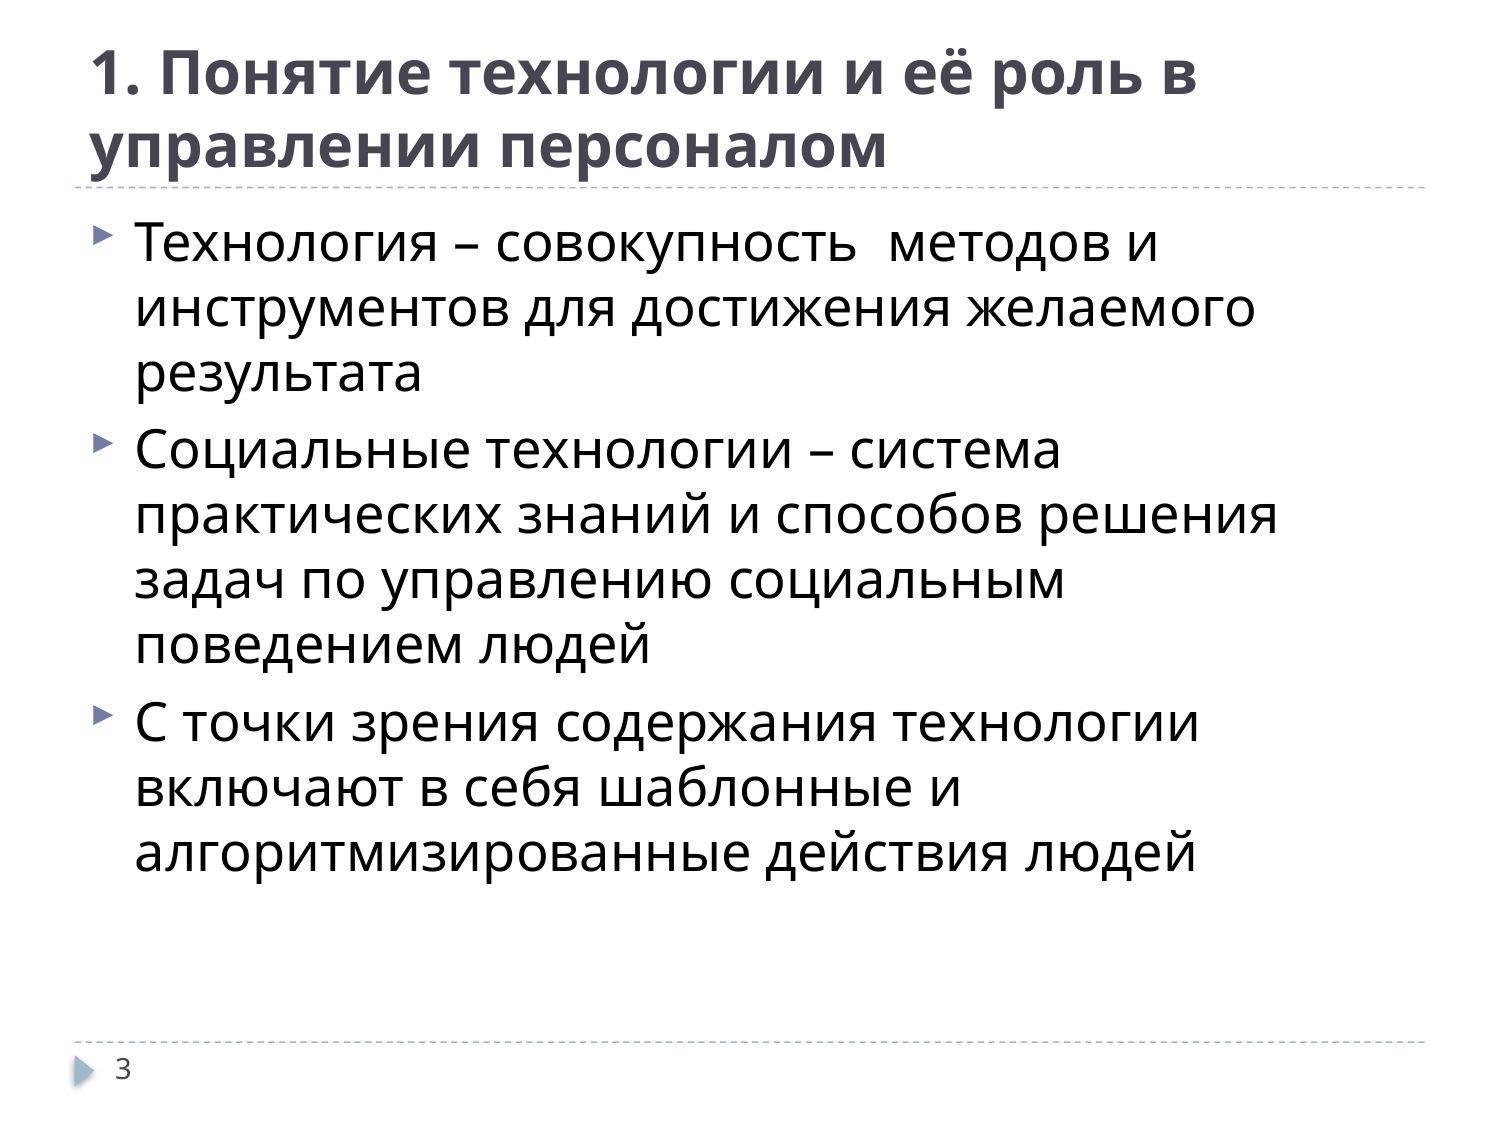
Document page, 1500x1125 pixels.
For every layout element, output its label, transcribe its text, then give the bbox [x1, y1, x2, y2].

title 1. Понятие технологии и её роль в управлении персоналом [75, 24, 1425, 188]
slide_number 3 [100, 1042, 426, 1103]
list Технология – совокупность методов и инструментов для достижения желаемого результата Социальные технологии – система практических знаний и способов решения задач по управлению социальным поведением людей С точки зрения содержания технологии включают в себя шаблонные и алгоритмизированные действия людей [75, 200, 1425, 1010]
